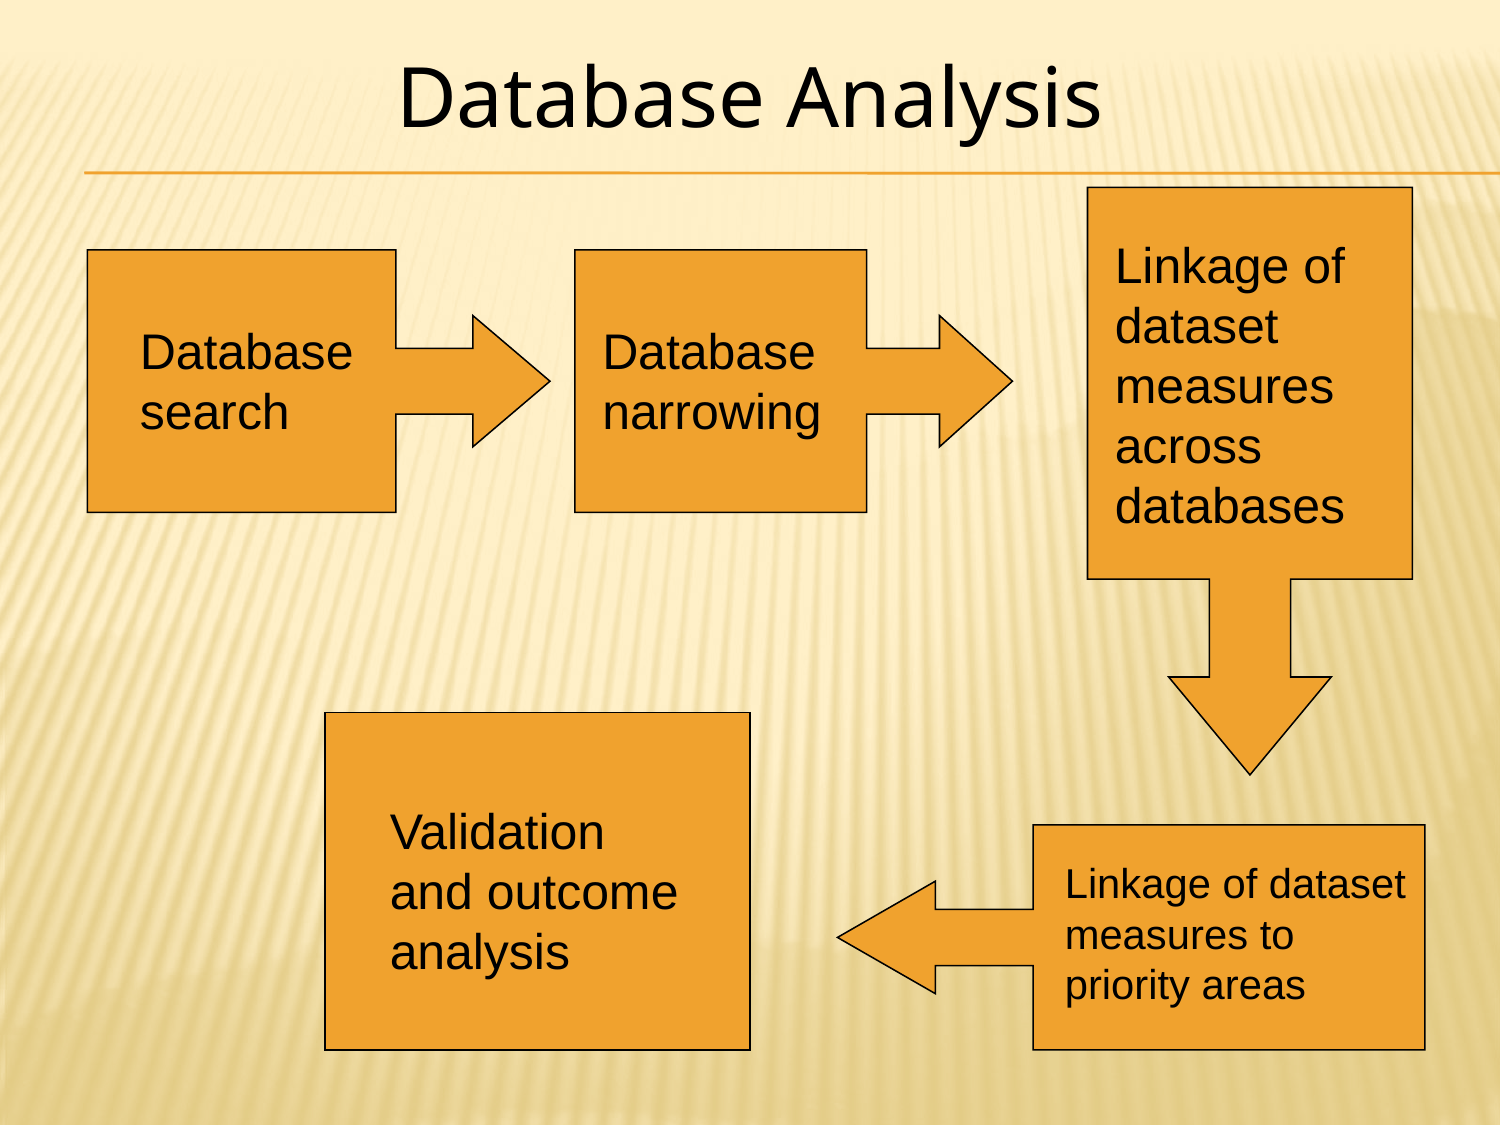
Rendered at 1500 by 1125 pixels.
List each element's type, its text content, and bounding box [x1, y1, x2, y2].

title Database Analysis [37, 24, 1463, 163]
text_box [87, 187, 1426, 1051]
